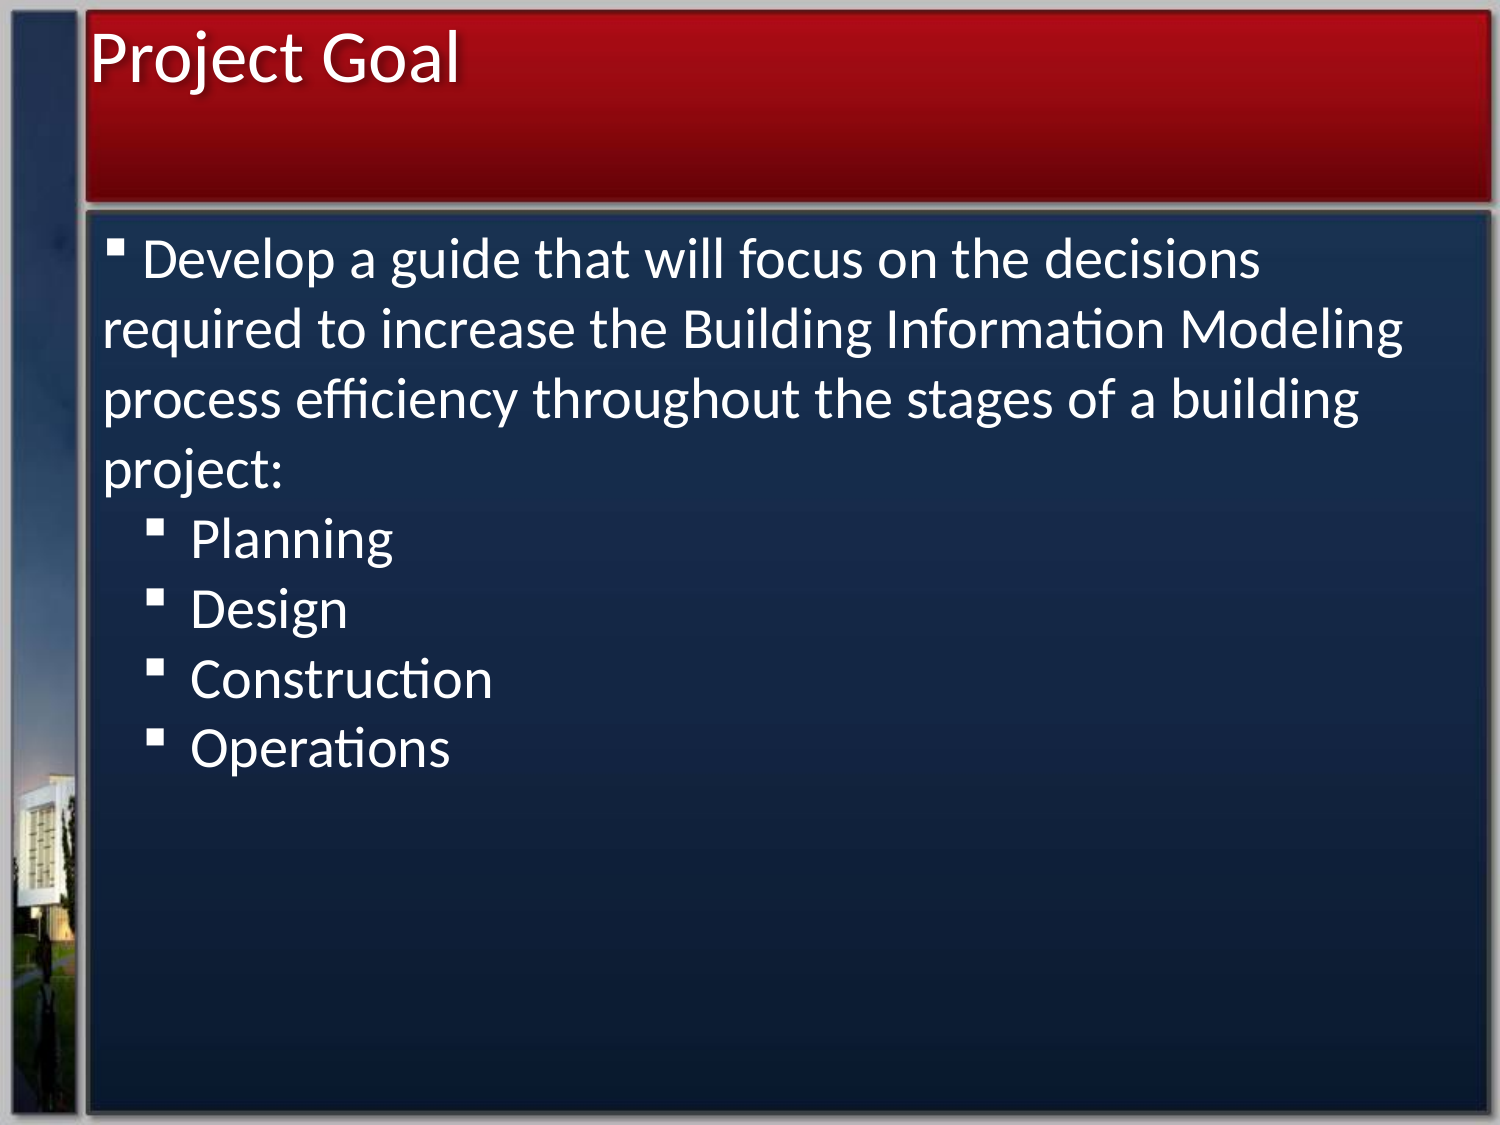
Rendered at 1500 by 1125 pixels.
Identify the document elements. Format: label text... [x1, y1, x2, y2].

text_box Project Goal [75, 0, 1075, 105]
picture [0, 0, 1500, 1125]
text_box Develop a guide that will focus on the decisions required to increase the Building Information Modeling process efficiency throughout the stages of a building project: Planning Design Construction Operations [87, 212, 1438, 787]
